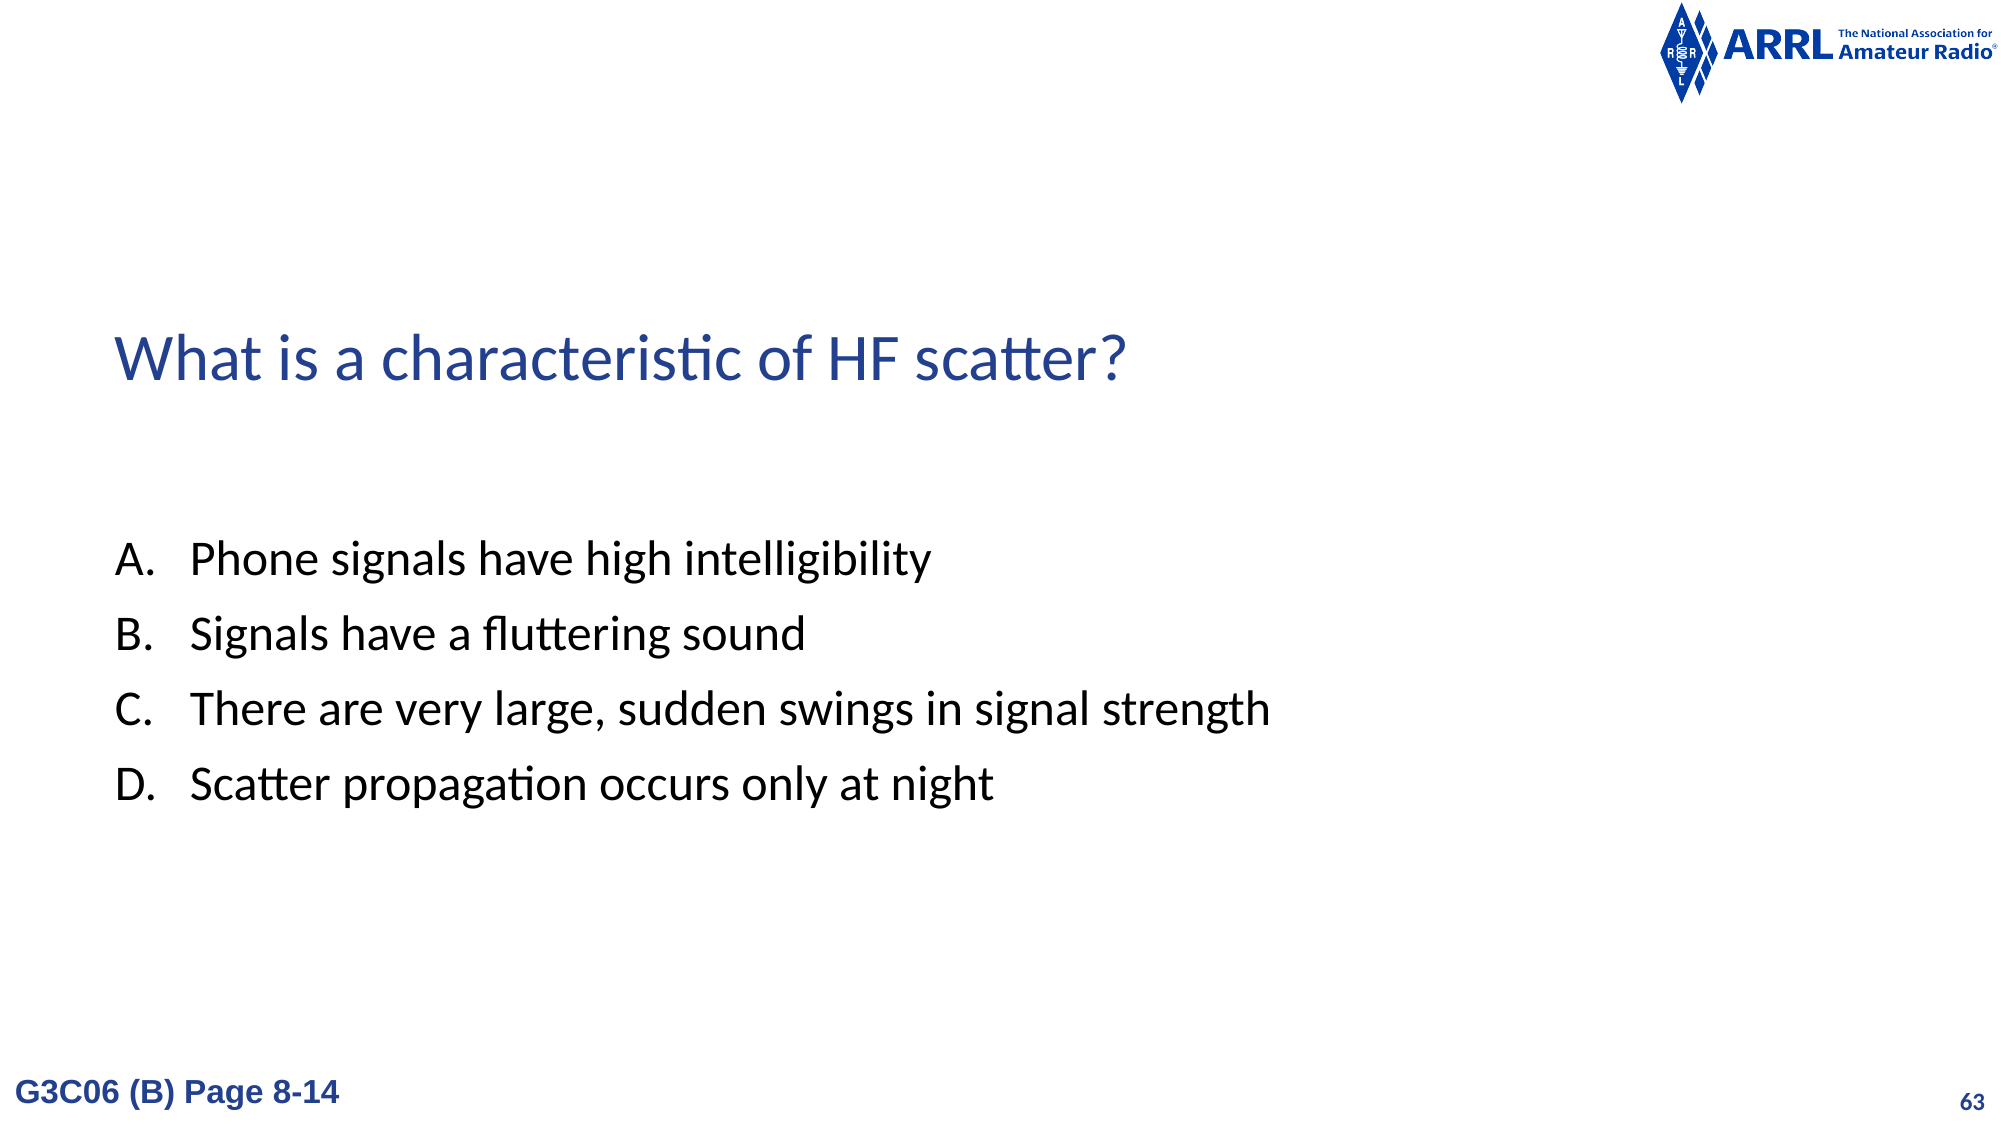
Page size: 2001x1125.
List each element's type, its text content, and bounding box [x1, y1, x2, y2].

picture [1658, 0, 1999, 106]
list Phone signals have high intelligibility Signals have a fluttering sound There are very large, sudden swings in signal strength Scatter propagation occurs only at night [99, 525, 1900, 1005]
title What is a characteristic of HF scatter? [99, 249, 1900, 468]
text_box G3C06 (B) Page 8-14 [0, 1062, 1313, 1118]
text_box 63 [1875, 1077, 2000, 1123]
